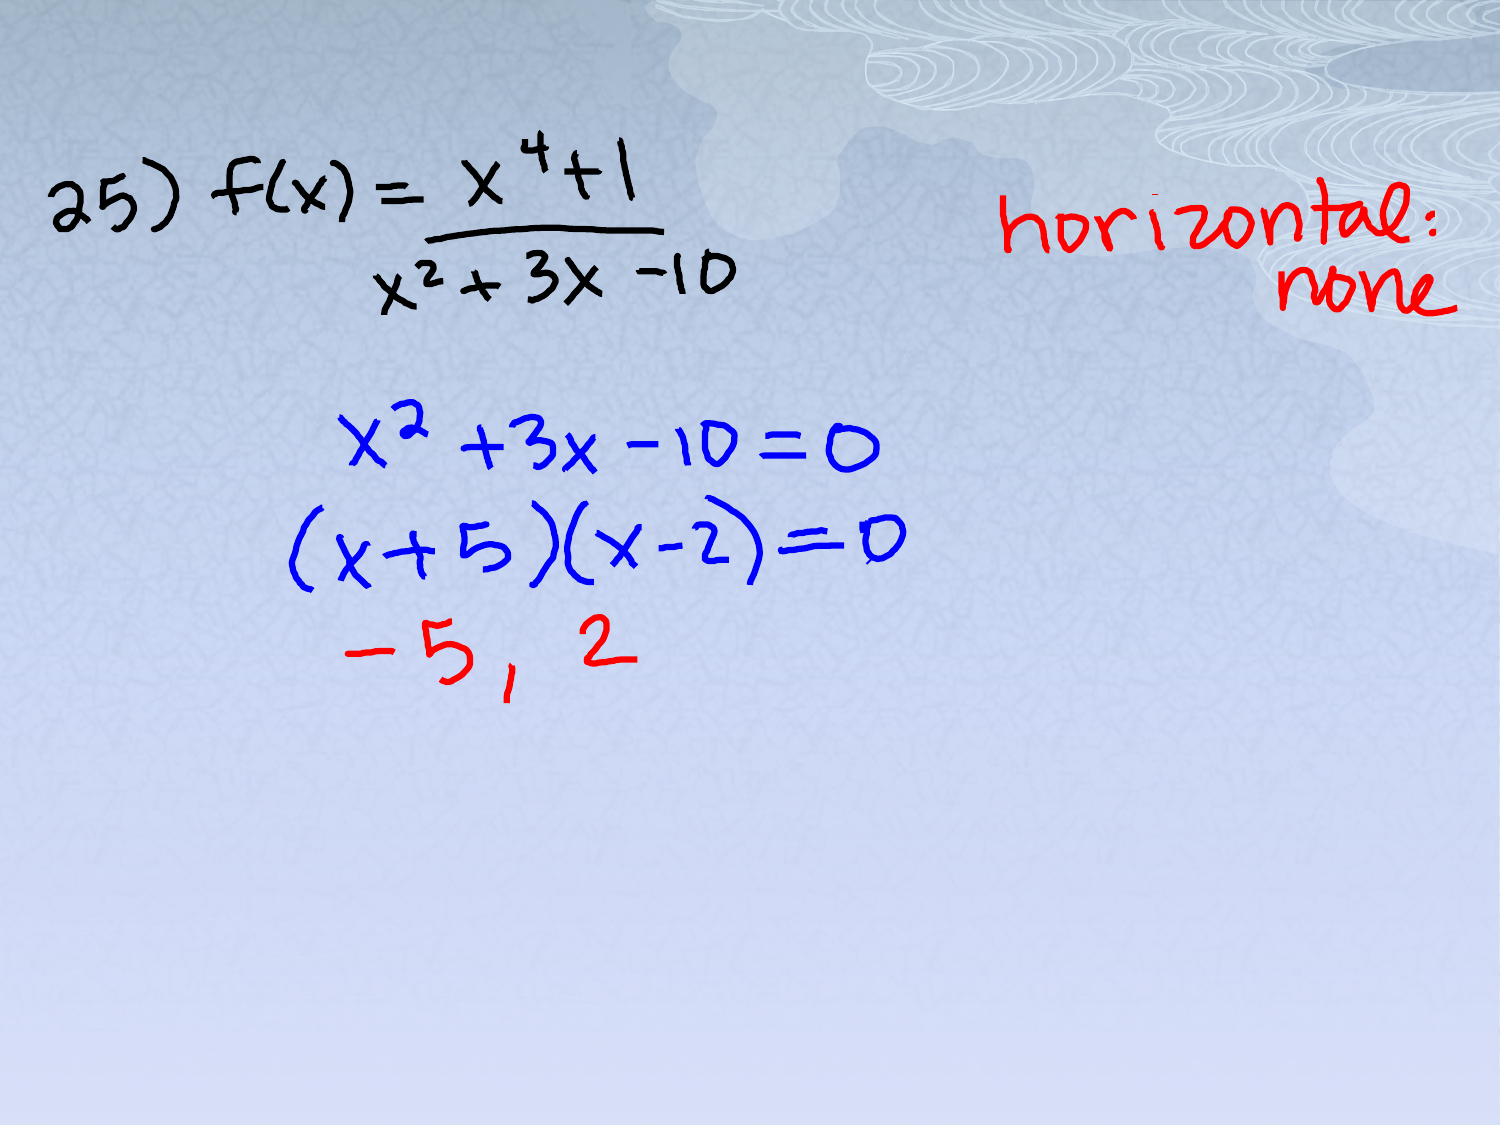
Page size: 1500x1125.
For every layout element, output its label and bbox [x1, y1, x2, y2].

text_box [468, 162, 499, 205]
text_box [351, 562, 370, 588]
text_box [531, 502, 557, 586]
text_box [702, 251, 734, 292]
text_box [411, 533, 426, 577]
text_box [627, 443, 659, 447]
text_box [464, 160, 484, 185]
text_box [638, 270, 665, 275]
text_box [393, 289, 417, 307]
text_box [1312, 184, 1410, 241]
text_box [864, 516, 904, 560]
text_box [473, 271, 491, 300]
text_box [1002, 195, 1050, 251]
text_box [426, 227, 665, 243]
text_box [526, 252, 557, 302]
text_box [566, 434, 581, 454]
text_box [213, 186, 264, 198]
text_box [291, 507, 323, 591]
text_box [392, 401, 429, 437]
text_box [523, 139, 539, 151]
text_box [312, 197, 326, 208]
text_box [1319, 179, 1326, 207]
text_box [780, 545, 845, 552]
text_box [229, 158, 259, 190]
text_box [506, 664, 513, 704]
text_box [701, 422, 735, 465]
text_box [1175, 207, 1253, 247]
text_box [707, 497, 761, 585]
text_box [424, 621, 471, 683]
text_box [582, 616, 638, 665]
text_box [1361, 270, 1458, 314]
text_box [1280, 268, 1354, 310]
text_box [364, 444, 386, 466]
text_box [1057, 213, 1087, 251]
text_box [142, 159, 177, 230]
text_box [676, 255, 683, 294]
text_box [332, 162, 351, 223]
text_box [677, 428, 689, 466]
text_box [483, 284, 500, 289]
text_box [101, 175, 135, 230]
text_box [611, 526, 642, 566]
text_box [619, 140, 634, 199]
text_box [484, 183, 503, 202]
text_box [861, 521, 865, 534]
text_box [416, 262, 444, 285]
text_box [462, 286, 481, 292]
text_box [420, 549, 435, 553]
text_box [230, 191, 246, 213]
text_box [479, 426, 492, 469]
text_box [1262, 204, 1301, 244]
text_box [294, 182, 311, 199]
text_box [539, 131, 547, 172]
text_box [384, 549, 418, 558]
text_box [596, 532, 623, 553]
text_box [585, 279, 603, 295]
text_box [338, 536, 354, 564]
text_box [1151, 211, 1163, 248]
text_box [828, 425, 877, 471]
text_box [50, 183, 90, 230]
text_box [383, 275, 401, 315]
text_box [622, 551, 637, 567]
text_box [347, 650, 395, 655]
text_box [573, 152, 588, 198]
text_box [268, 161, 289, 210]
text_box [375, 275, 393, 293]
text_box [303, 178, 326, 212]
text_box [511, 416, 554, 468]
text_box [1096, 210, 1135, 250]
text_box [1322, 213, 1326, 243]
text_box [566, 502, 594, 583]
text_box [790, 529, 828, 538]
text_box [461, 523, 509, 570]
text_box [694, 524, 729, 562]
text_box [340, 543, 368, 581]
text_box [567, 259, 587, 281]
text_box [765, 433, 801, 437]
